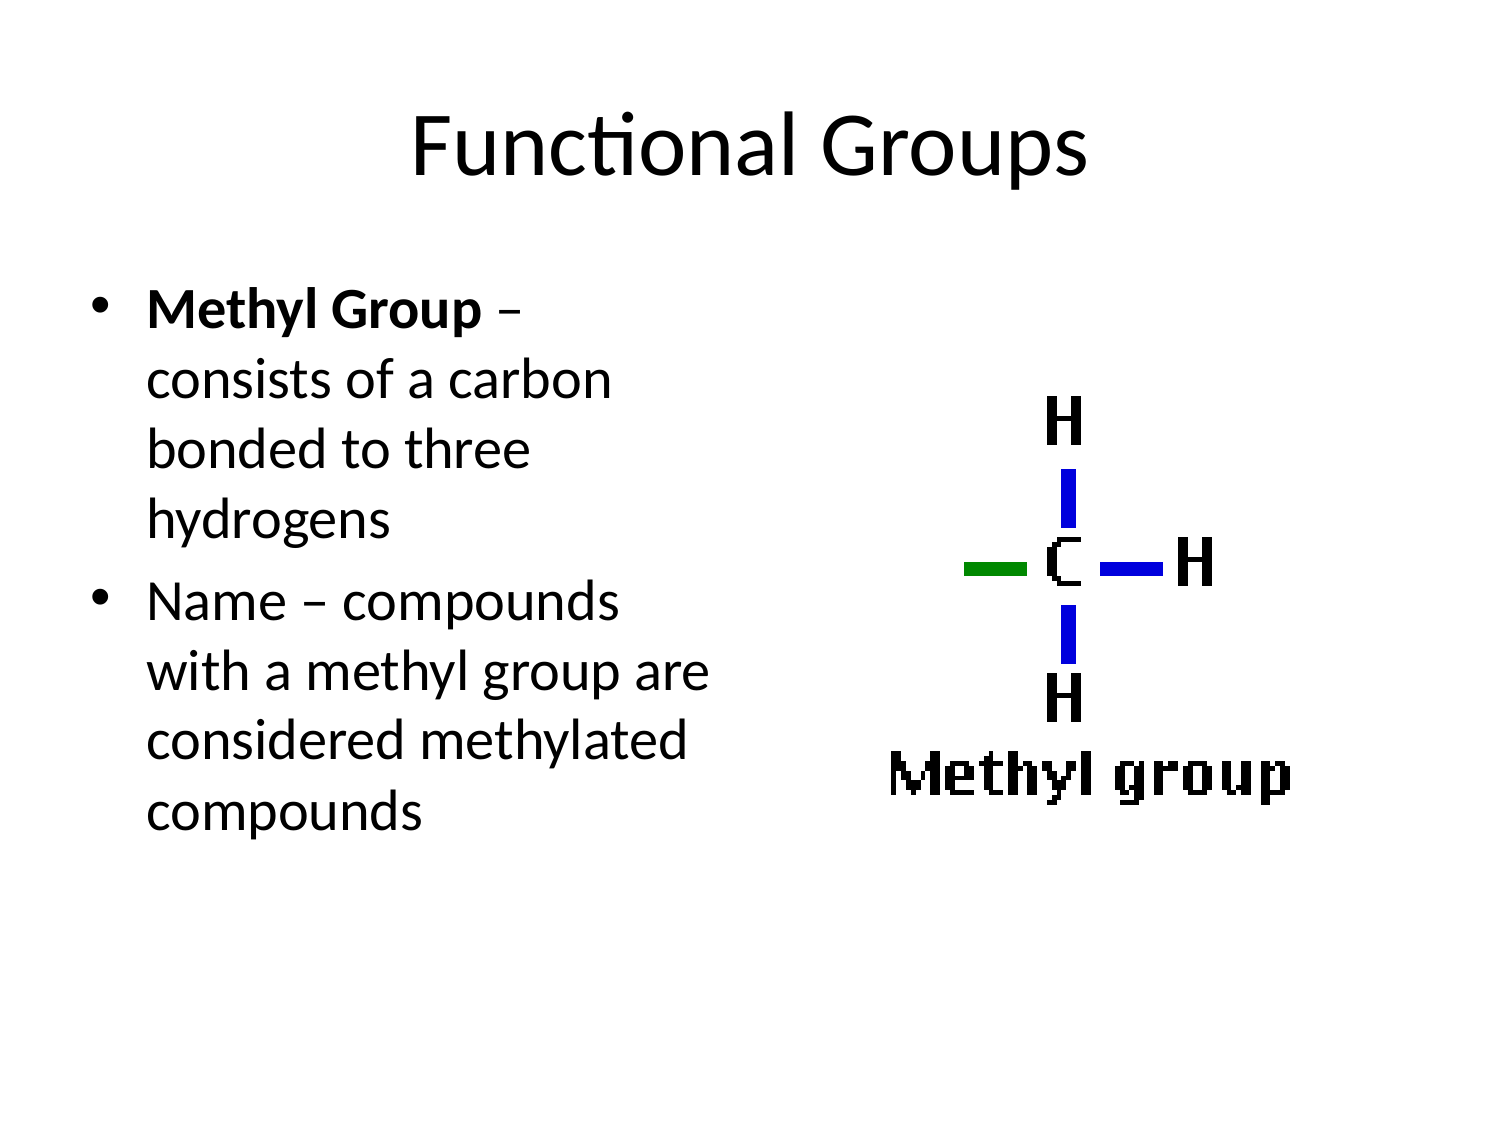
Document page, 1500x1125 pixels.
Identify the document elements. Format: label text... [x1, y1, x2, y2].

list Methyl Group – consists of a carbon bonded to three hydrogens Name – compounds with a methyl group are considered methylated compounds [75, 262, 738, 1005]
picture [887, 387, 1301, 815]
title Functional Groups [75, 45, 1425, 233]
